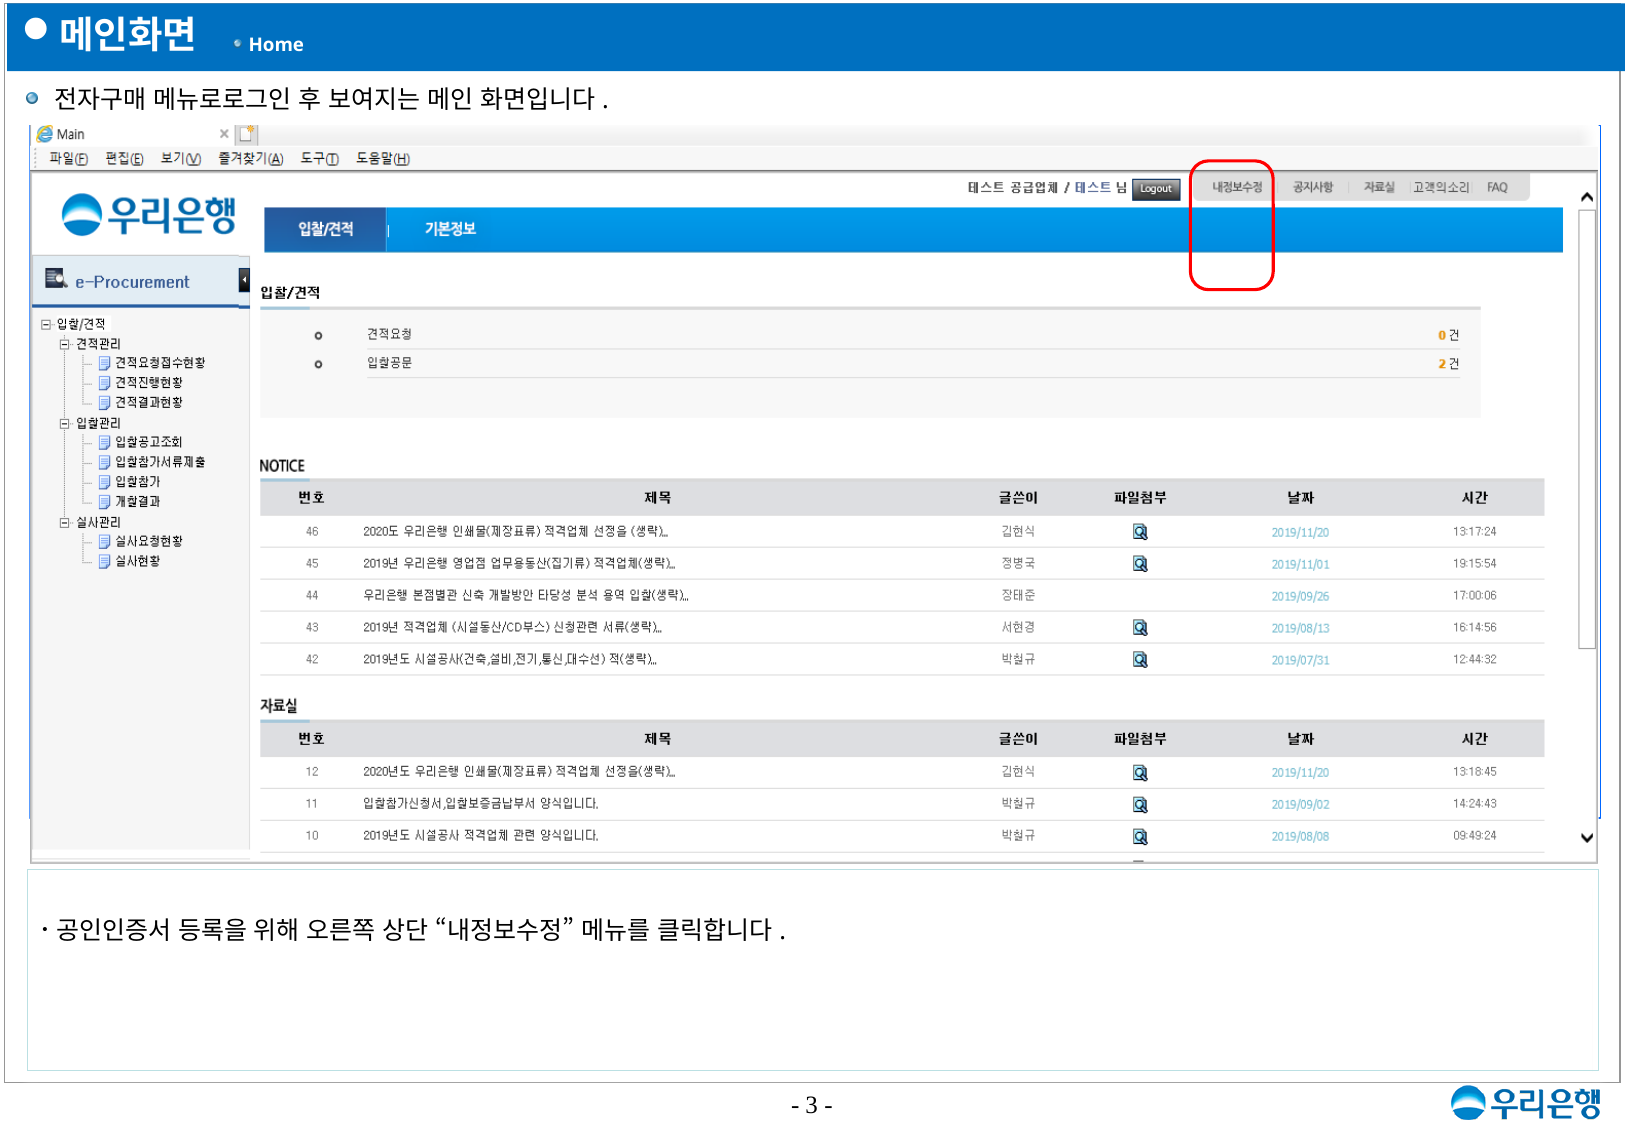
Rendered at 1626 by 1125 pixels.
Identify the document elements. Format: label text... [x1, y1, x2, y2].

text_box Home [227, 32, 305, 55]
picture [233, 39, 242, 48]
picture [29, 125, 1599, 866]
picture [26, 92, 38, 104]
text_box 전자구매 메뉴로로그인 후 보여지는 메인 화면입니다. [21, 83, 1155, 114]
text_box 공인인증서 등록을 위해 오른쪽 상단 “내정보수정” 메뉴를 클릭합니다. [27, 872, 1599, 1071]
picture [1431, 1085, 1619, 1120]
title 메인화면 [7, 3, 1625, 72]
